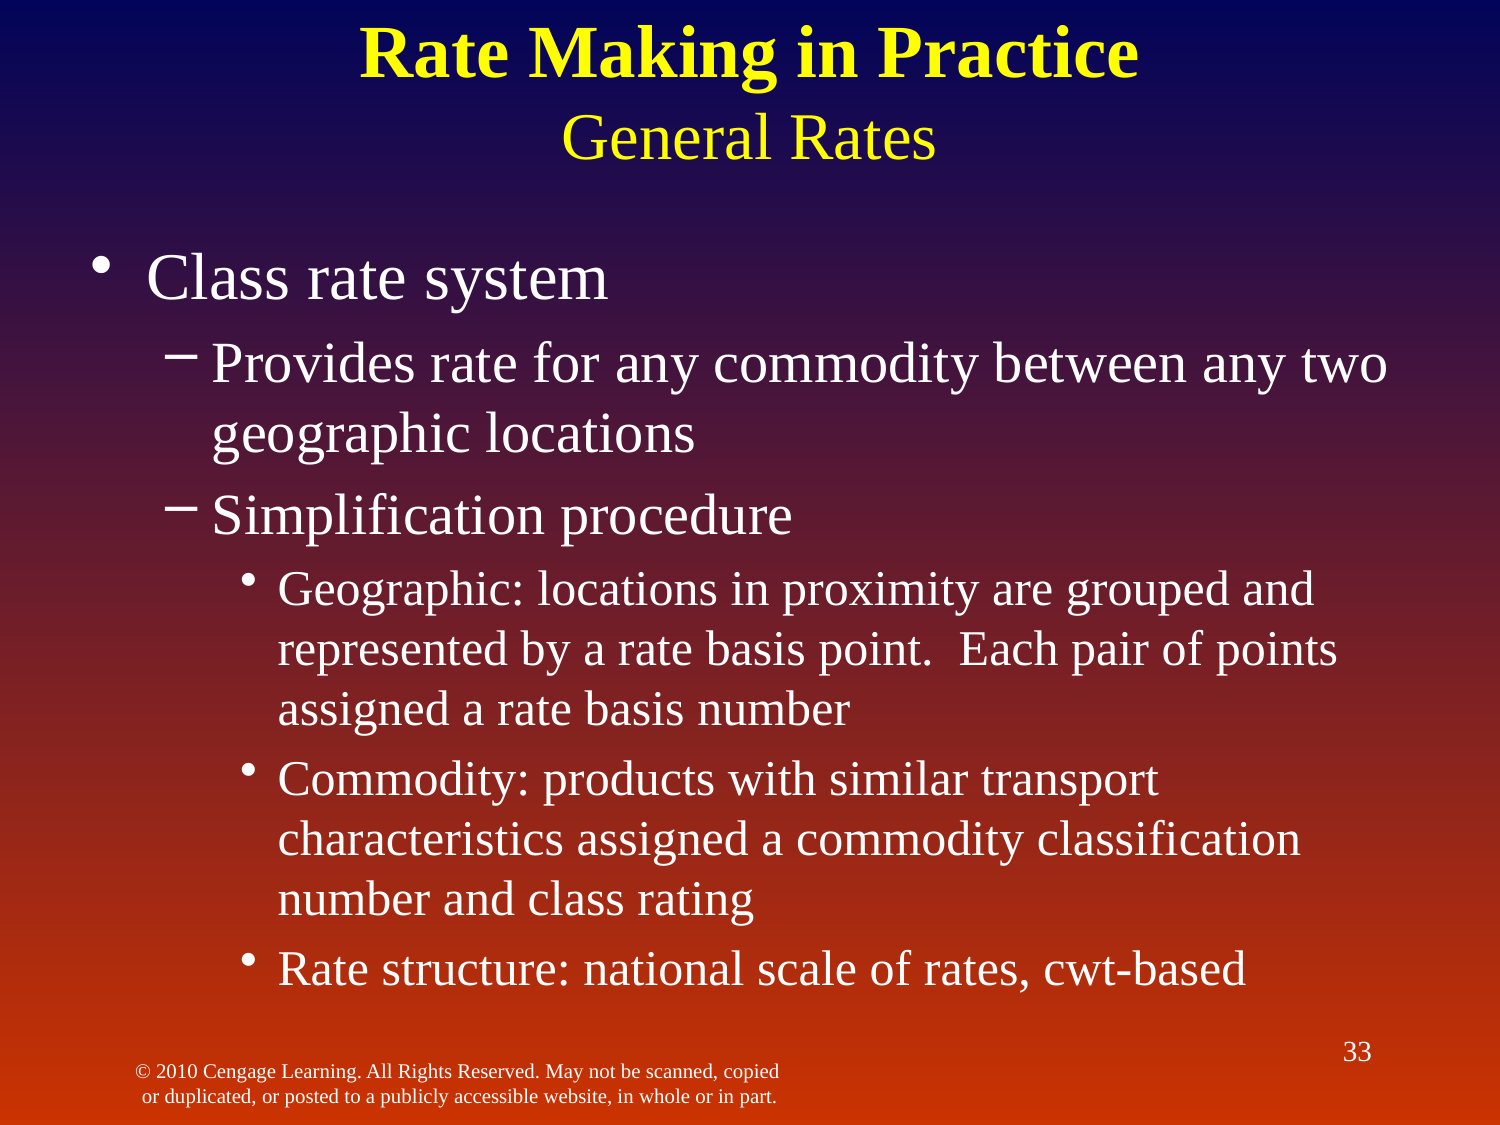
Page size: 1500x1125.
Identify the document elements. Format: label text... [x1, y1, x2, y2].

slide_number 33 [1074, 1051, 1388, 1101]
list Class rate system Provides rate for any commodity between any two geographic locations Simplification procedure Geographic: locations in proximity are grouped and represented by a rate basis point. Each pair of points assigned a rate basis number Commodity: products with similar transport characteristics assigned a commodity classification number and class rating Rate structure: national scale of rates, cwt-based [74, 224, 1426, 1051]
title Rate Making in Practice General Rates [112, 0, 1388, 176]
footer © 2010 Cengage Learning. All Rights Reserved. May not be scanned, copied or duplicated, or posted to a publicly accessible website, in whole or in part. [112, 1051, 813, 1101]
